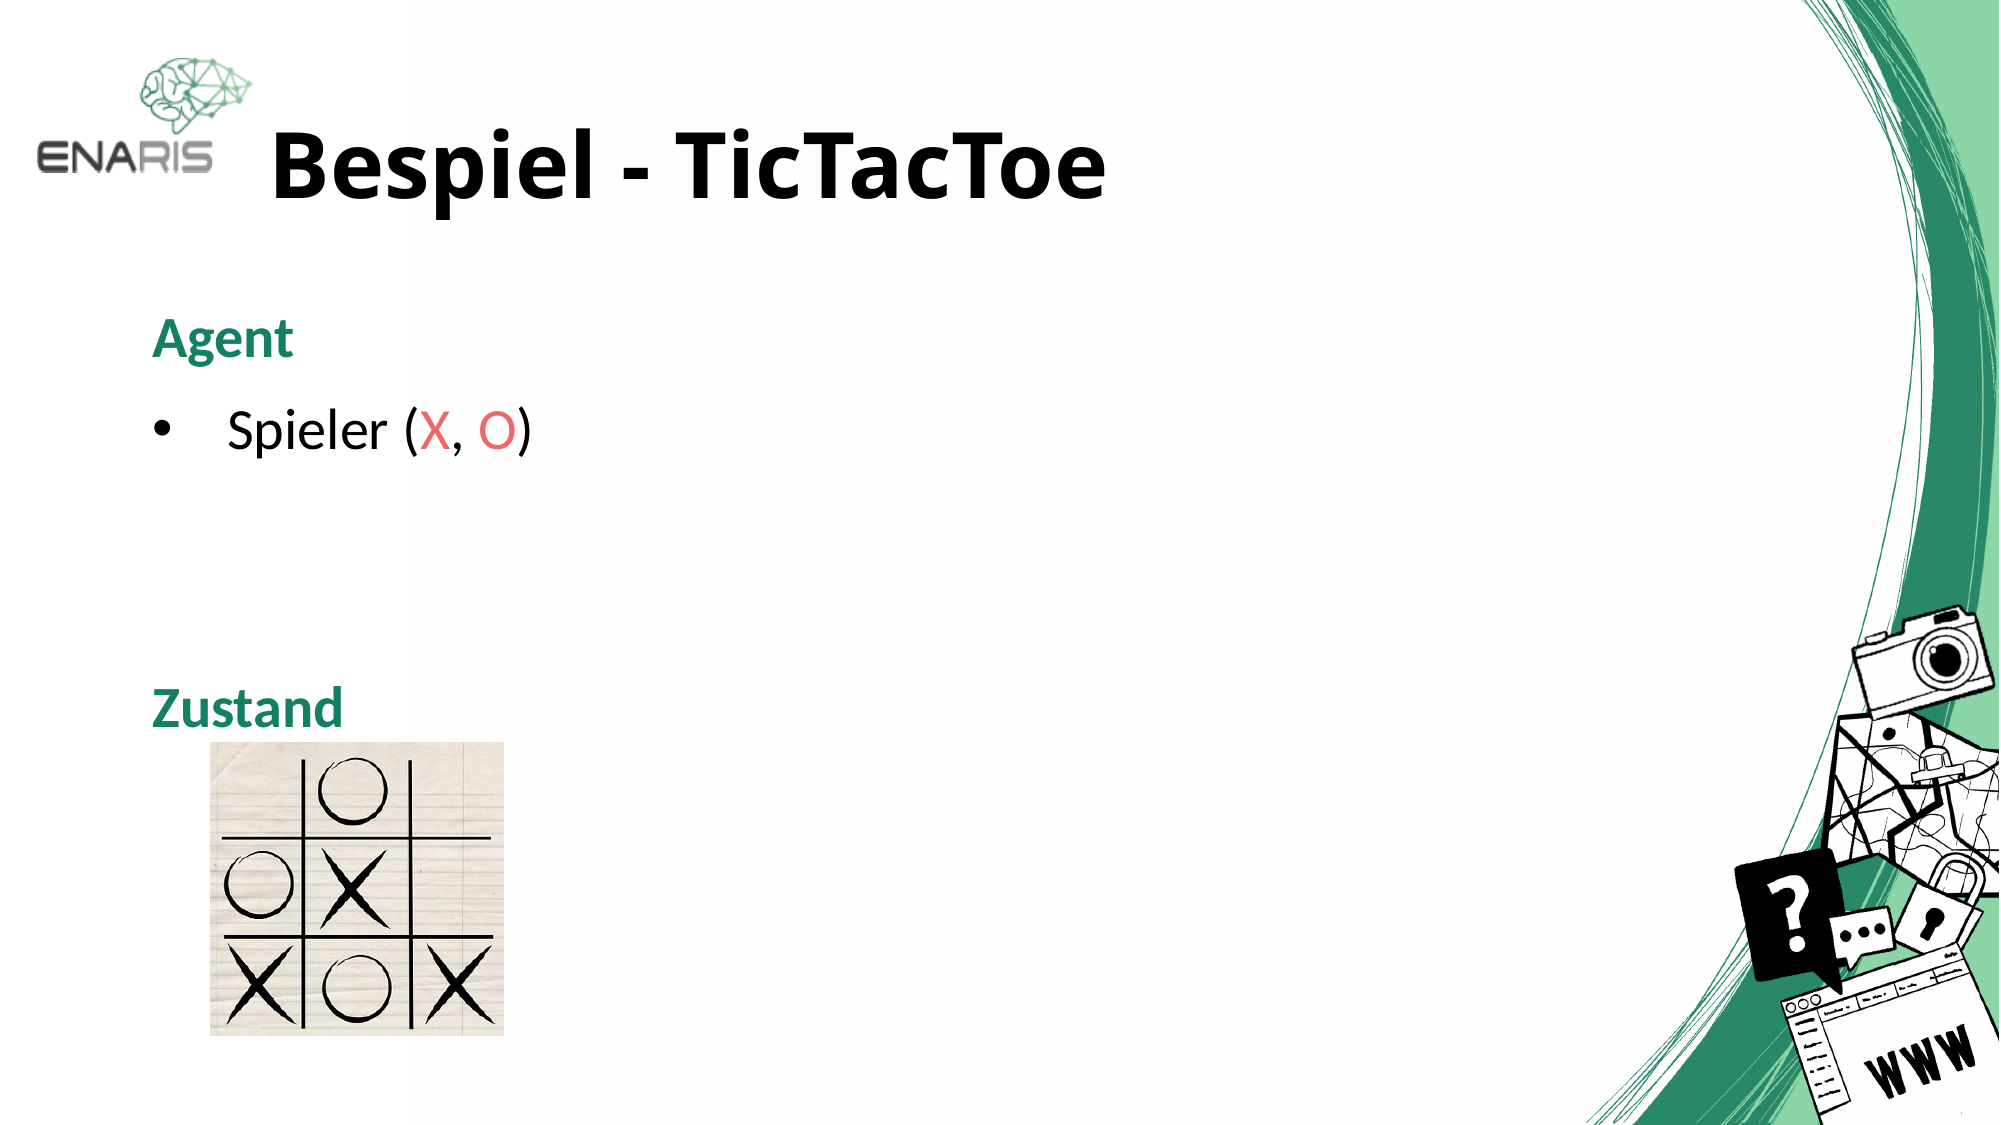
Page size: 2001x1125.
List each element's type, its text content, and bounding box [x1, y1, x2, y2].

picture [37, 58, 254, 173]
picture [210, 0, 1999, 1125]
text_box Bespiel - TicTacToe [253, 59, 1863, 278]
text_box Agent Spieler (X, O) Zustand [137, 299, 702, 1014]
